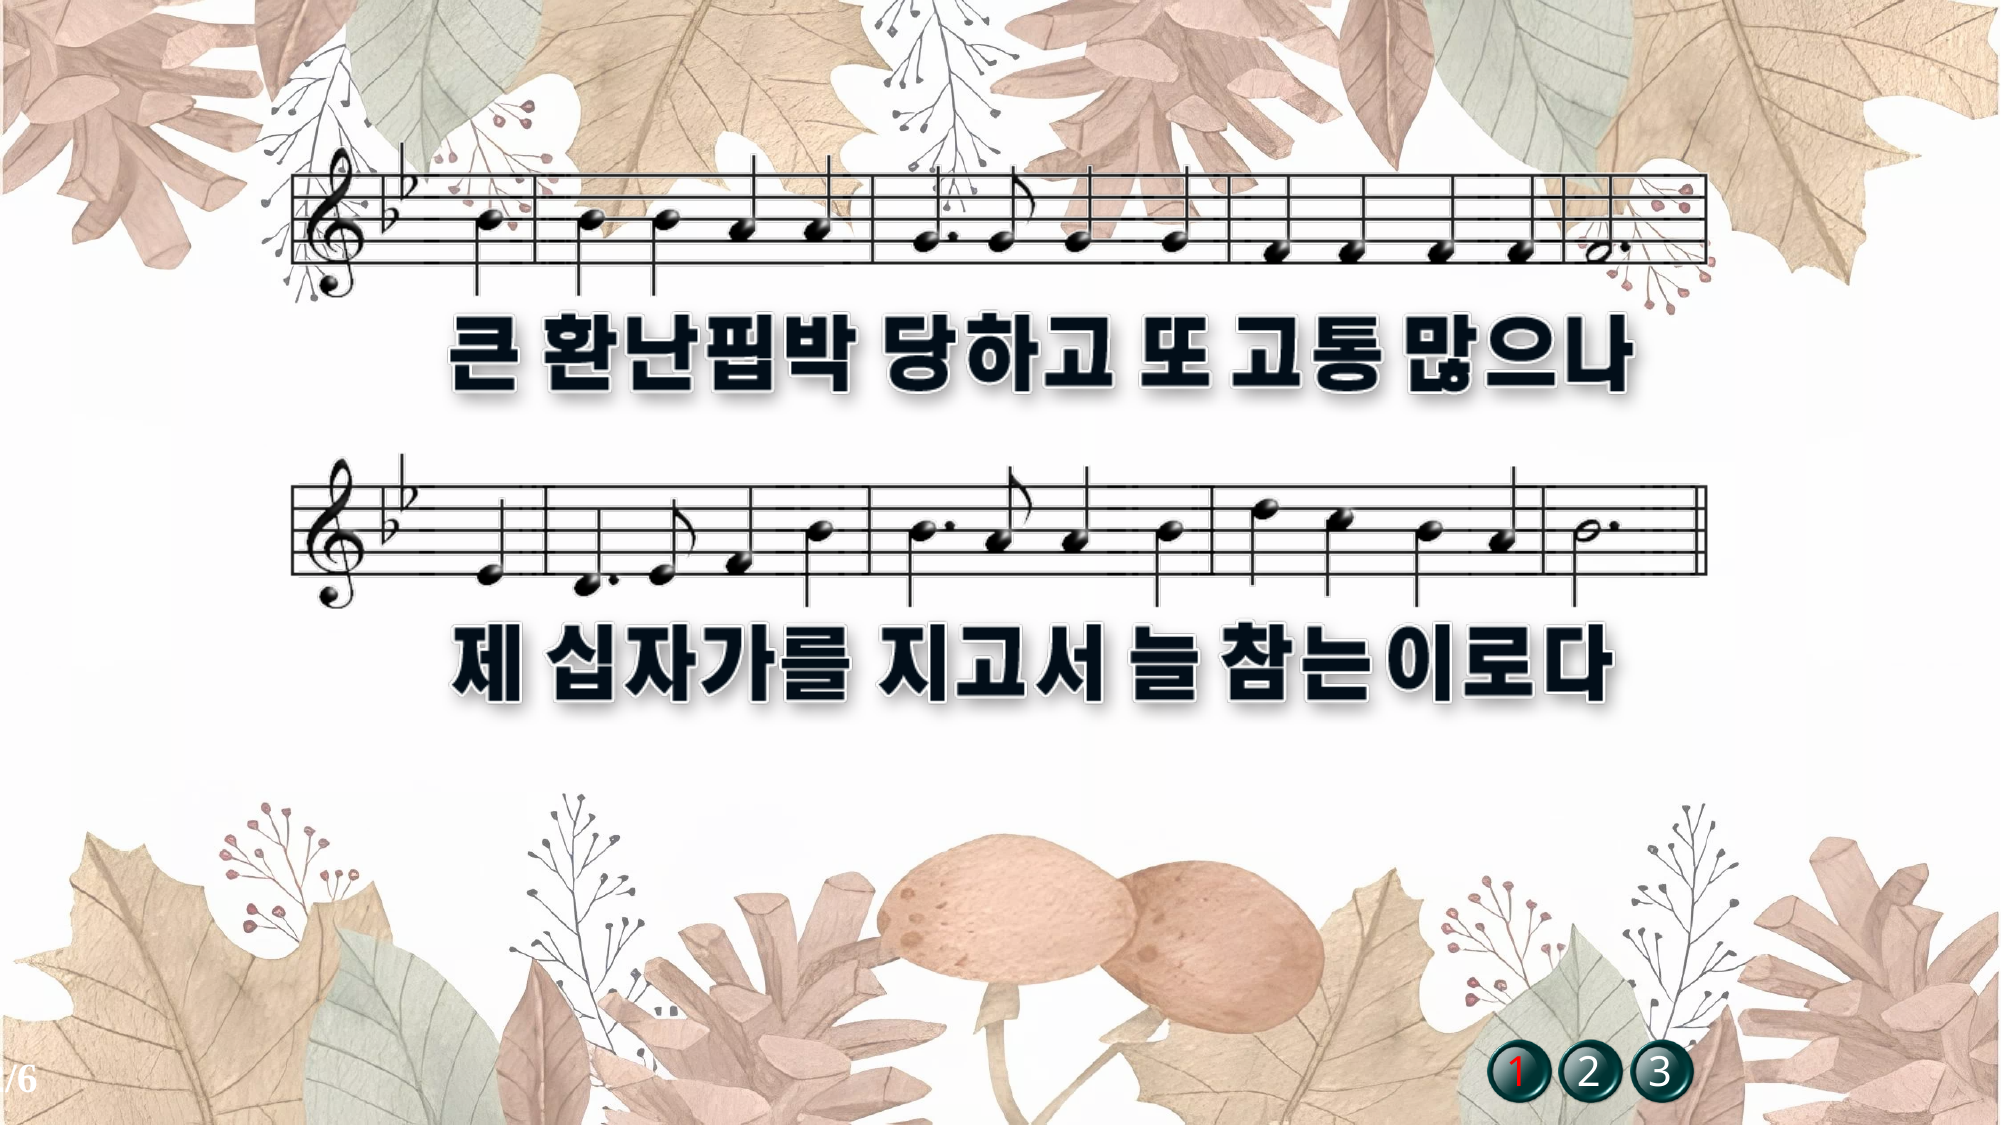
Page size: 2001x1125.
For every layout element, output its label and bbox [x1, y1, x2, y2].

text_box [1627, 1035, 1697, 1106]
text_box [1555, 1035, 1626, 1106]
text_box [1484, 1035, 1555, 1106]
picture [0, 0, 2001, 1125]
